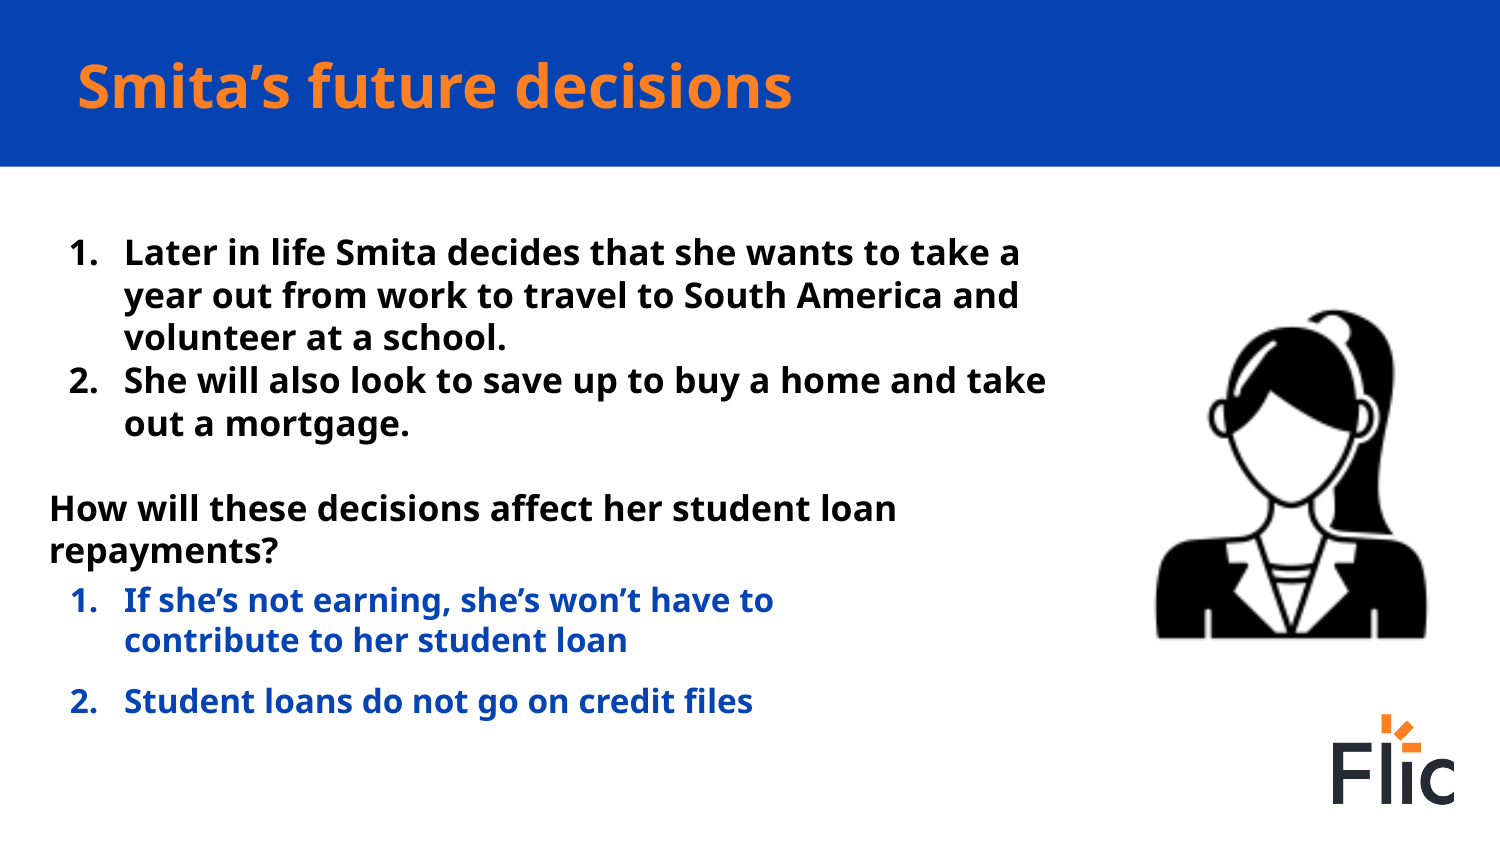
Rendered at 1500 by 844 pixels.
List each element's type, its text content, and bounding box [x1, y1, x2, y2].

text_box Later in life Smita decides that she wants to take a year out from work to travel to South America and volunteer at a school. She will also look to save up to buy a home and take out a mortgage. How will these decisions affect her student loan repayments? [34, 215, 1106, 586]
title Smita’s future decisions [62, 41, 998, 127]
text_box If she’s not earning, she’s won’t have to contribute to her student loan Student loans do not go on credit files [34, 564, 910, 770]
picture [1105, 251, 1476, 682]
picture [1333, 714, 1454, 805]
